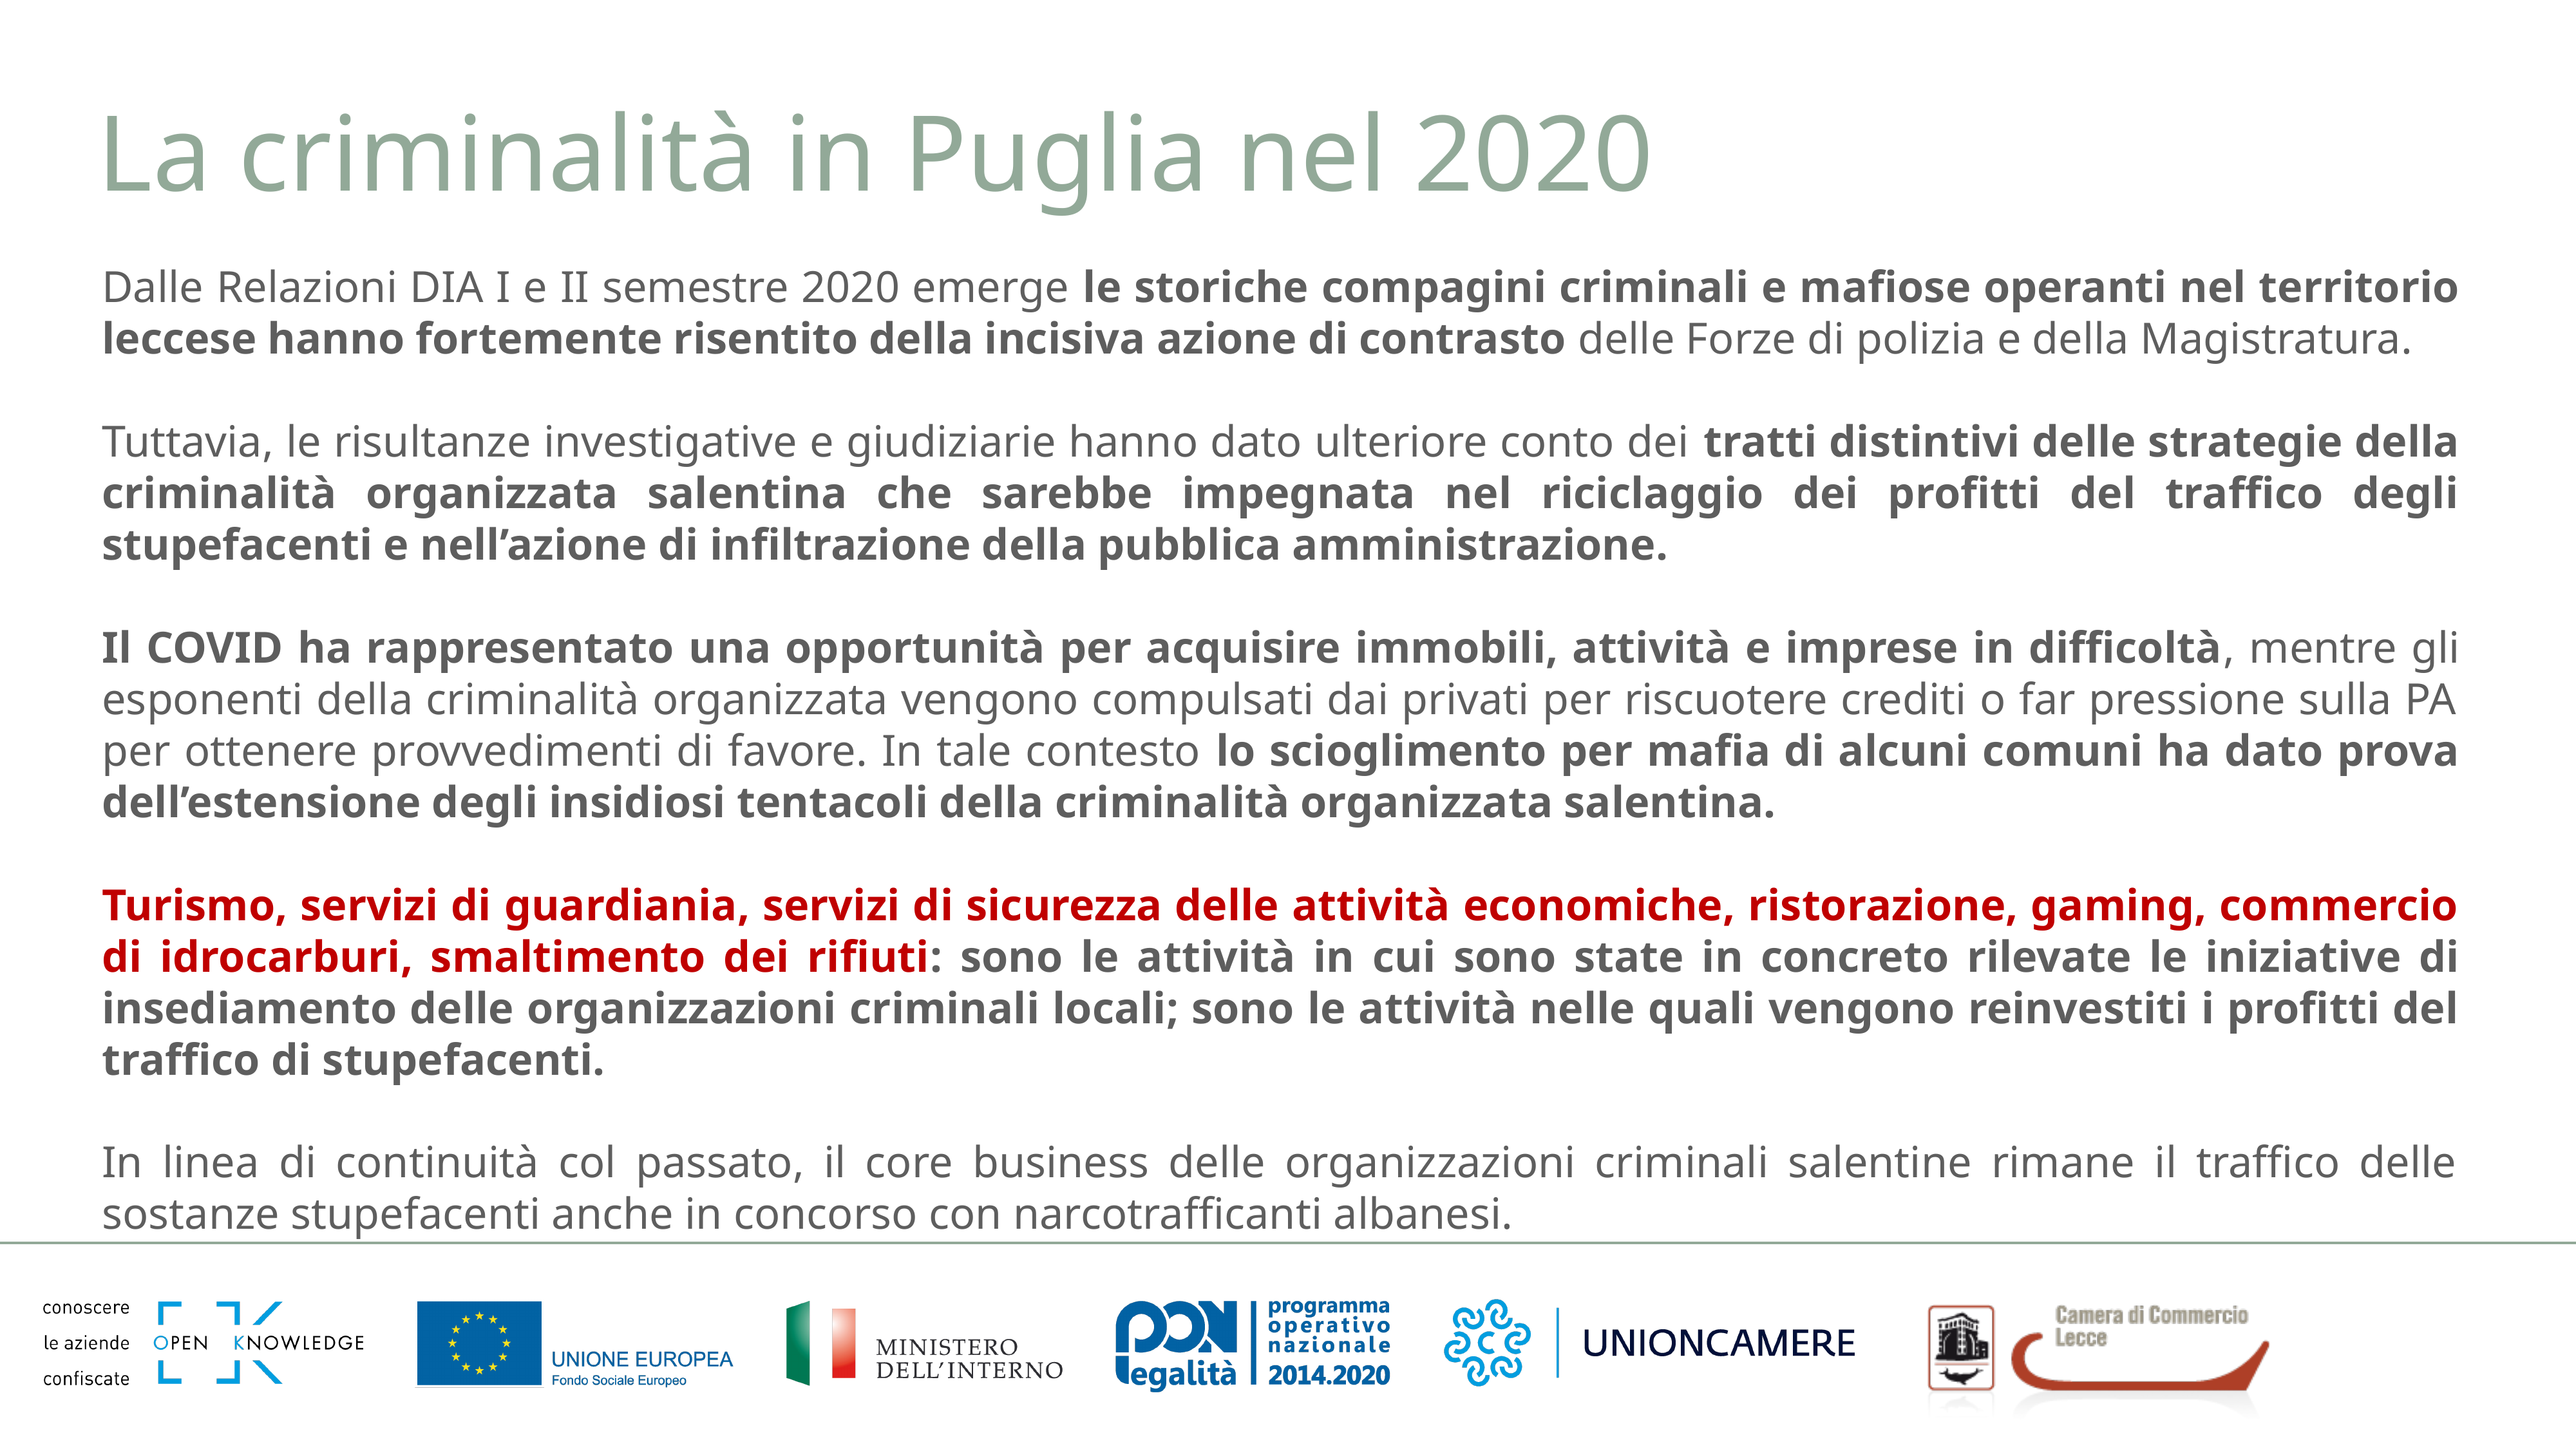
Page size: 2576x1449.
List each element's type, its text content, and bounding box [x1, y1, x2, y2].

picture [1911, 1266, 2286, 1440]
text_box Dalle Relazioni DIA I e II semestre 2020 emerge le storiche compagini criminali e mafiose operanti nel territorio leccese hanno fortemente risentito della incisiva azione di contrasto delle Forze di polizia e della Magistratura. Tuttavia, le risultanze investigative e giudiziarie hanno dato ulteriore conto dei tratti distintivi delle strategie della criminalità organizzata salentina che sarebbe impegnata nel riciclaggio dei profitti del traffico degli stupefacenti e nell’azione di infiltrazione della pubblica amministrazione. Il COVID ha rappresentato una opportunità per acquisire immobili, attività e imprese in difficoltà, mentre gli esponenti della criminalità organizzata vengono compulsati dai privati per riscuotere crediti o far pressione sulla PA per ottenere provvedimenti di favore. In tale contesto lo scioglimento per mafia di alcuni comuni ha dato prova dell’estensione degli insidiosi tentacoli della criminalità organizzata salentina. Turismo, servizi di guardiania, servizi di sicurezza delle attività economiche, ristorazione, gaming, commercio di idrocarburi, smaltimento dei rifiuti: sono le attività in cui sono state in concreto rilevate le iniziative di insediamento delle organizzazioni criminali locali; sono le attività nelle quali vengono reinvestiti i profitti del traffico di stupefacenti. In linea di continuità col passato, il core business delle organizzazioni criminali salentine rimane il traffico delle sostanze stupefacenti anche in concorso con narcotrafficanti albanesi. [92, 254, 2470, 1243]
text_box La criminalità in Puglia nel 2020 [92, 80, 2443, 218]
picture [42, 1296, 1855, 1392]
